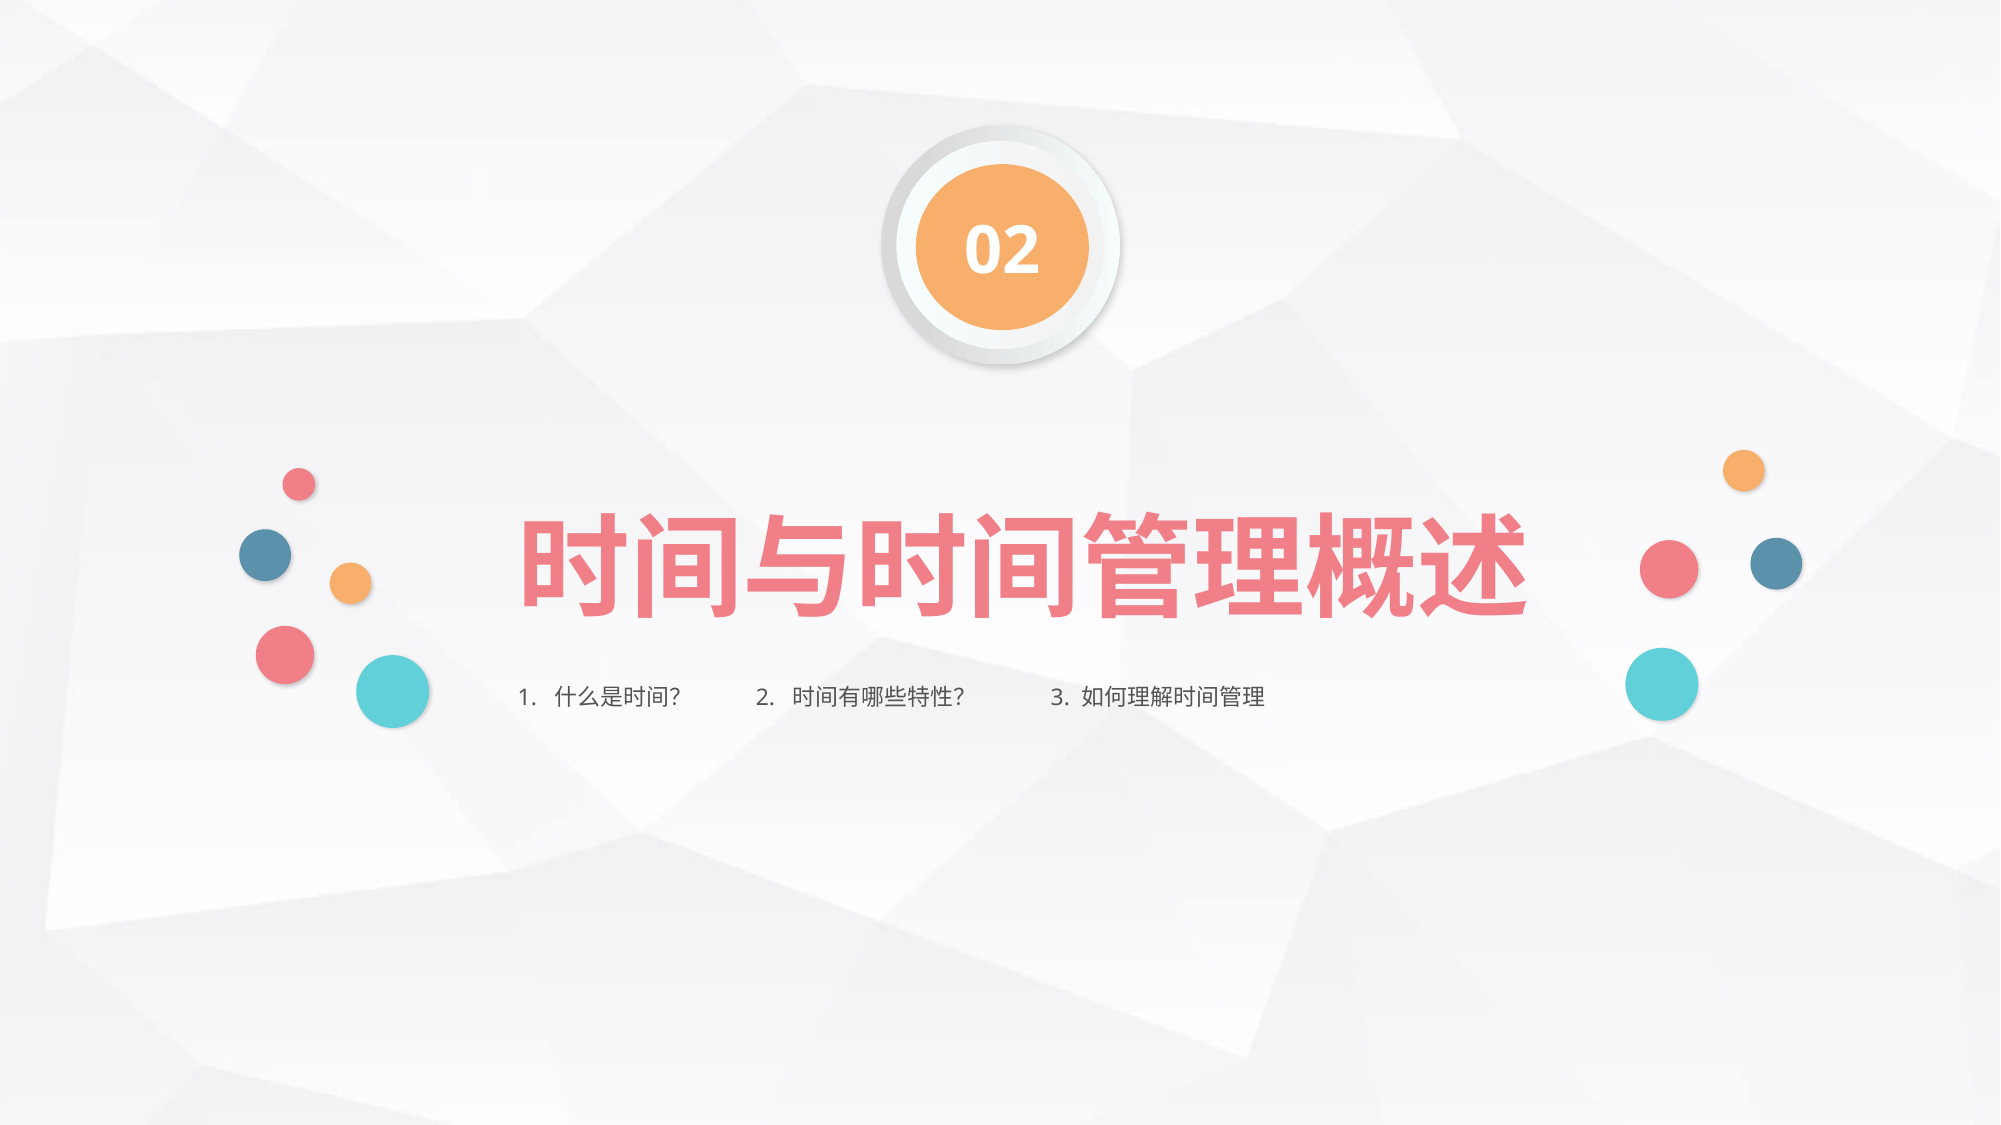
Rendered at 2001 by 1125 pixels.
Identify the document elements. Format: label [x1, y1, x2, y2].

text_box [881, 125, 1120, 365]
picture [0, 0, 2000, 1125]
